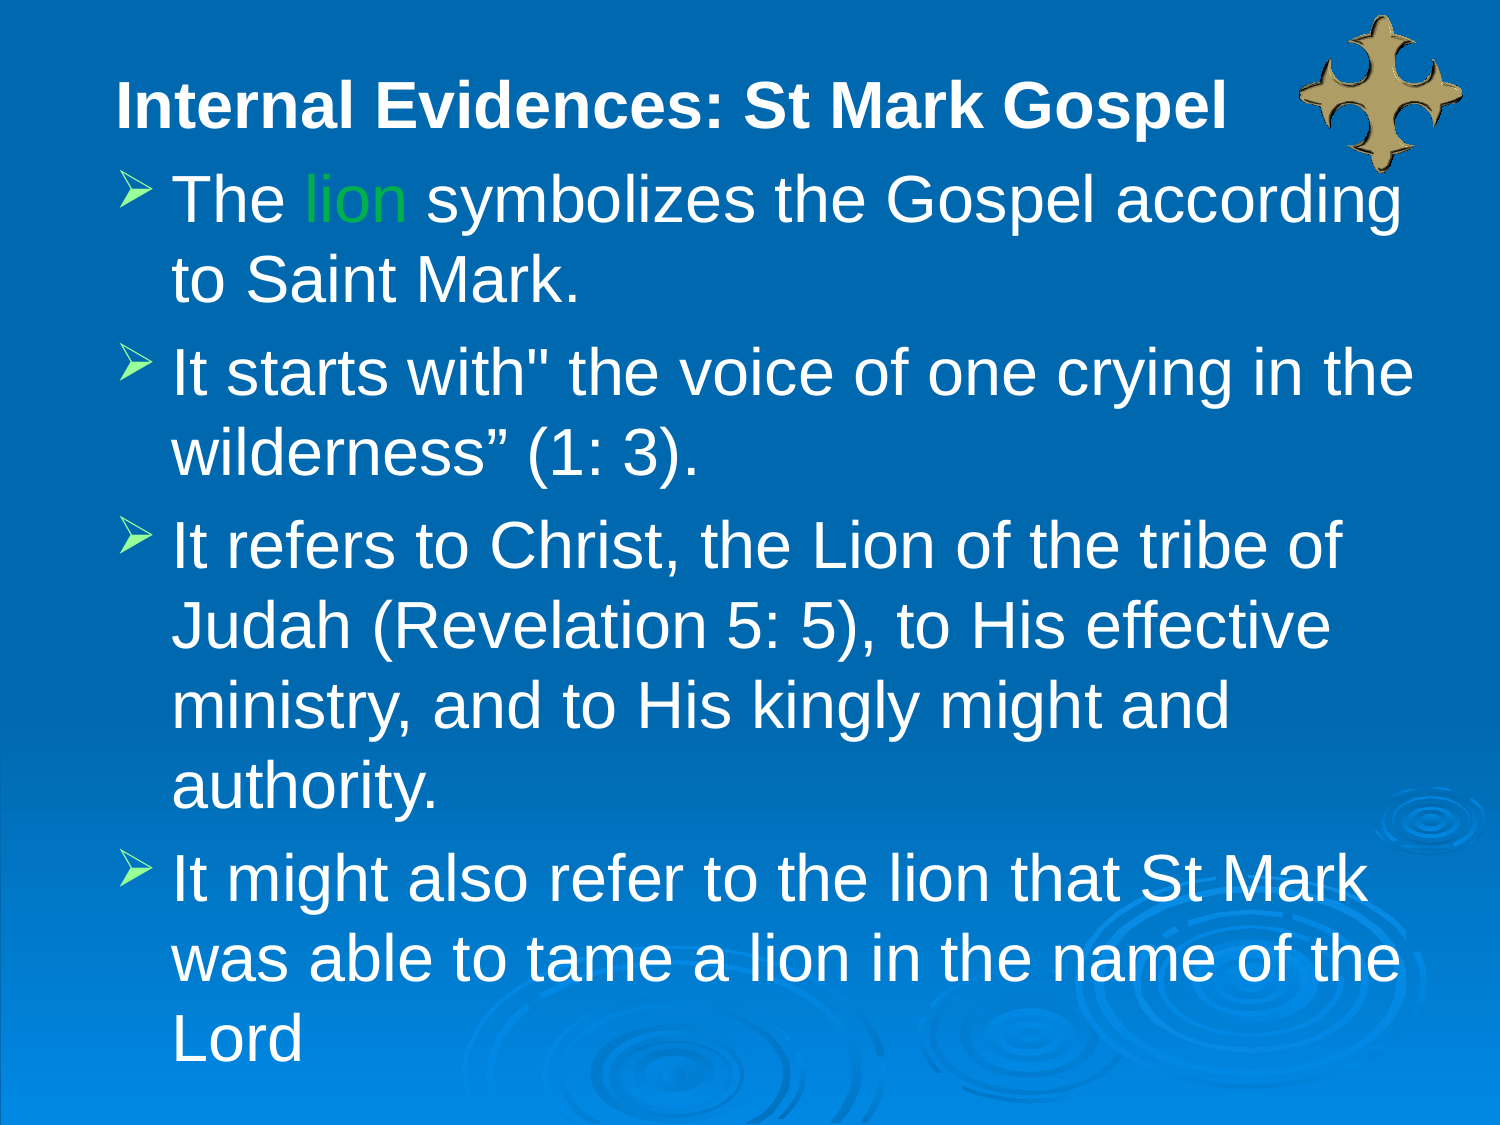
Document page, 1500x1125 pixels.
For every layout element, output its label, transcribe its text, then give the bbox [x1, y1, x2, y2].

picture [1293, 0, 1471, 188]
list Internal Evidences: St Mark Gospel The lion symbolizes the Gospel according to Saint Mark. It starts with" the voice of one crying in the wilderness” (1: 3). It refers to Christ, the Lion of the tribe of Judah (Revelation 5: 5), to His effective ministry, and to His kingly might and authority. It might also refer to the lion that St Mark was able to tame a lion in the name of the Lord [100, 54, 1451, 999]
